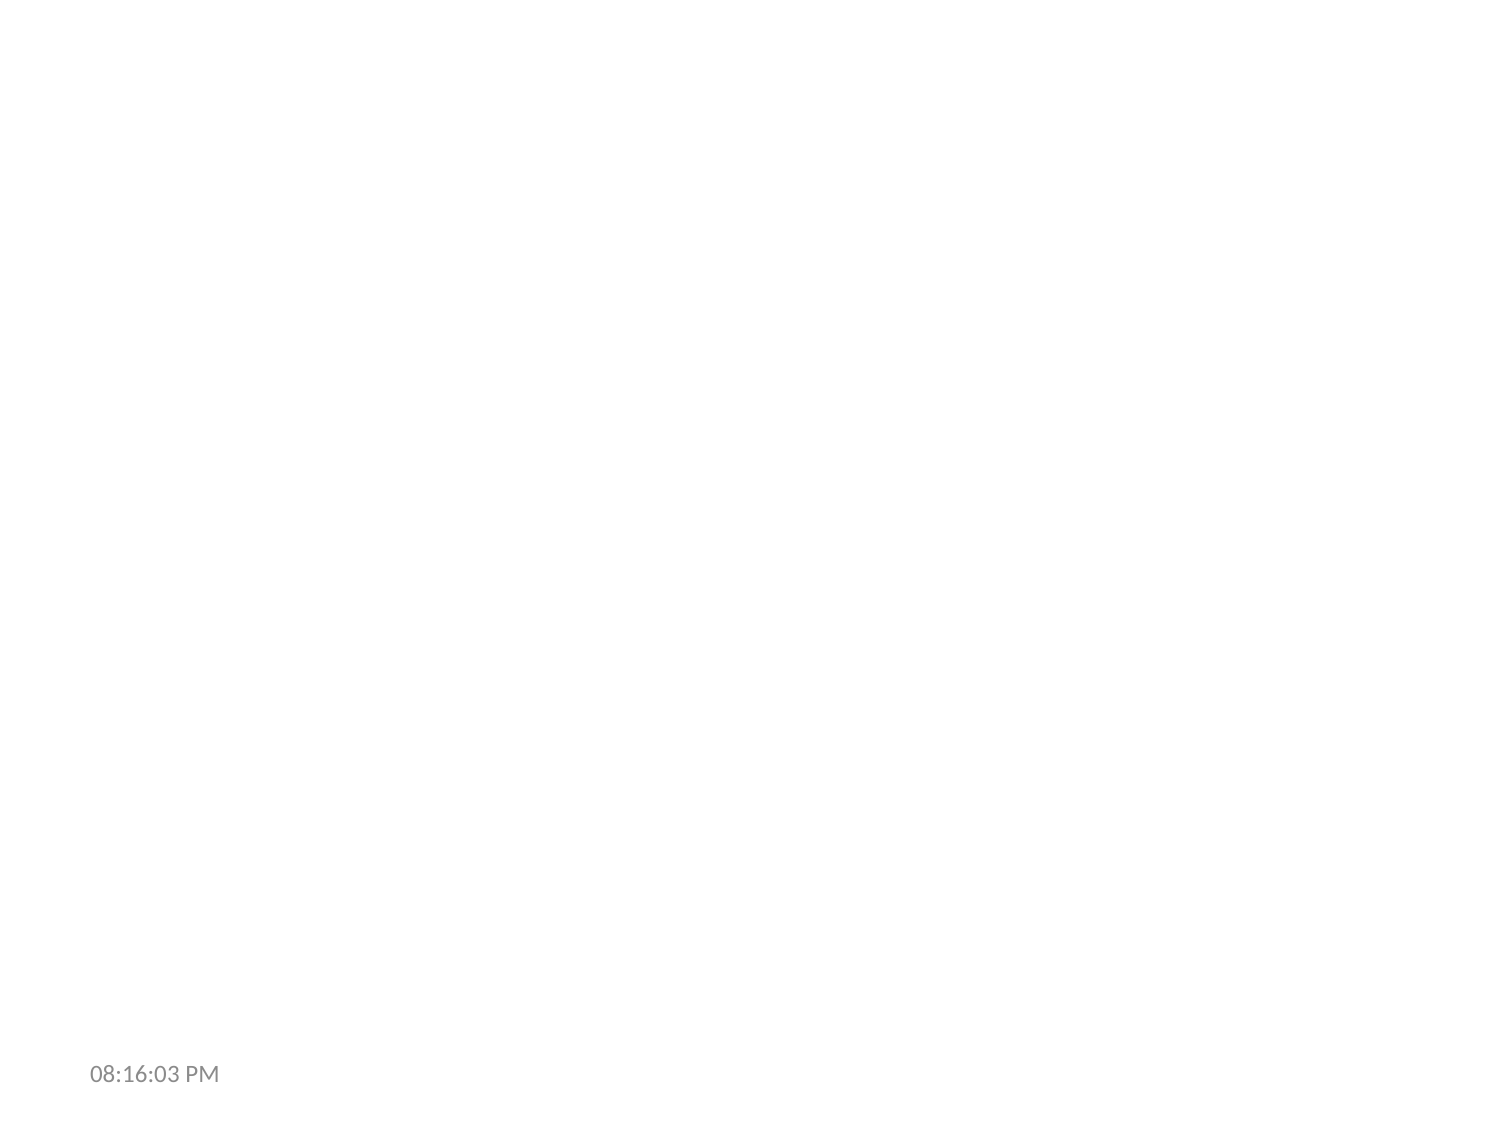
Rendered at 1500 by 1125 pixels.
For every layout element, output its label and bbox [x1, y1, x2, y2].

slide_number [75, 1042, 425, 1103]
